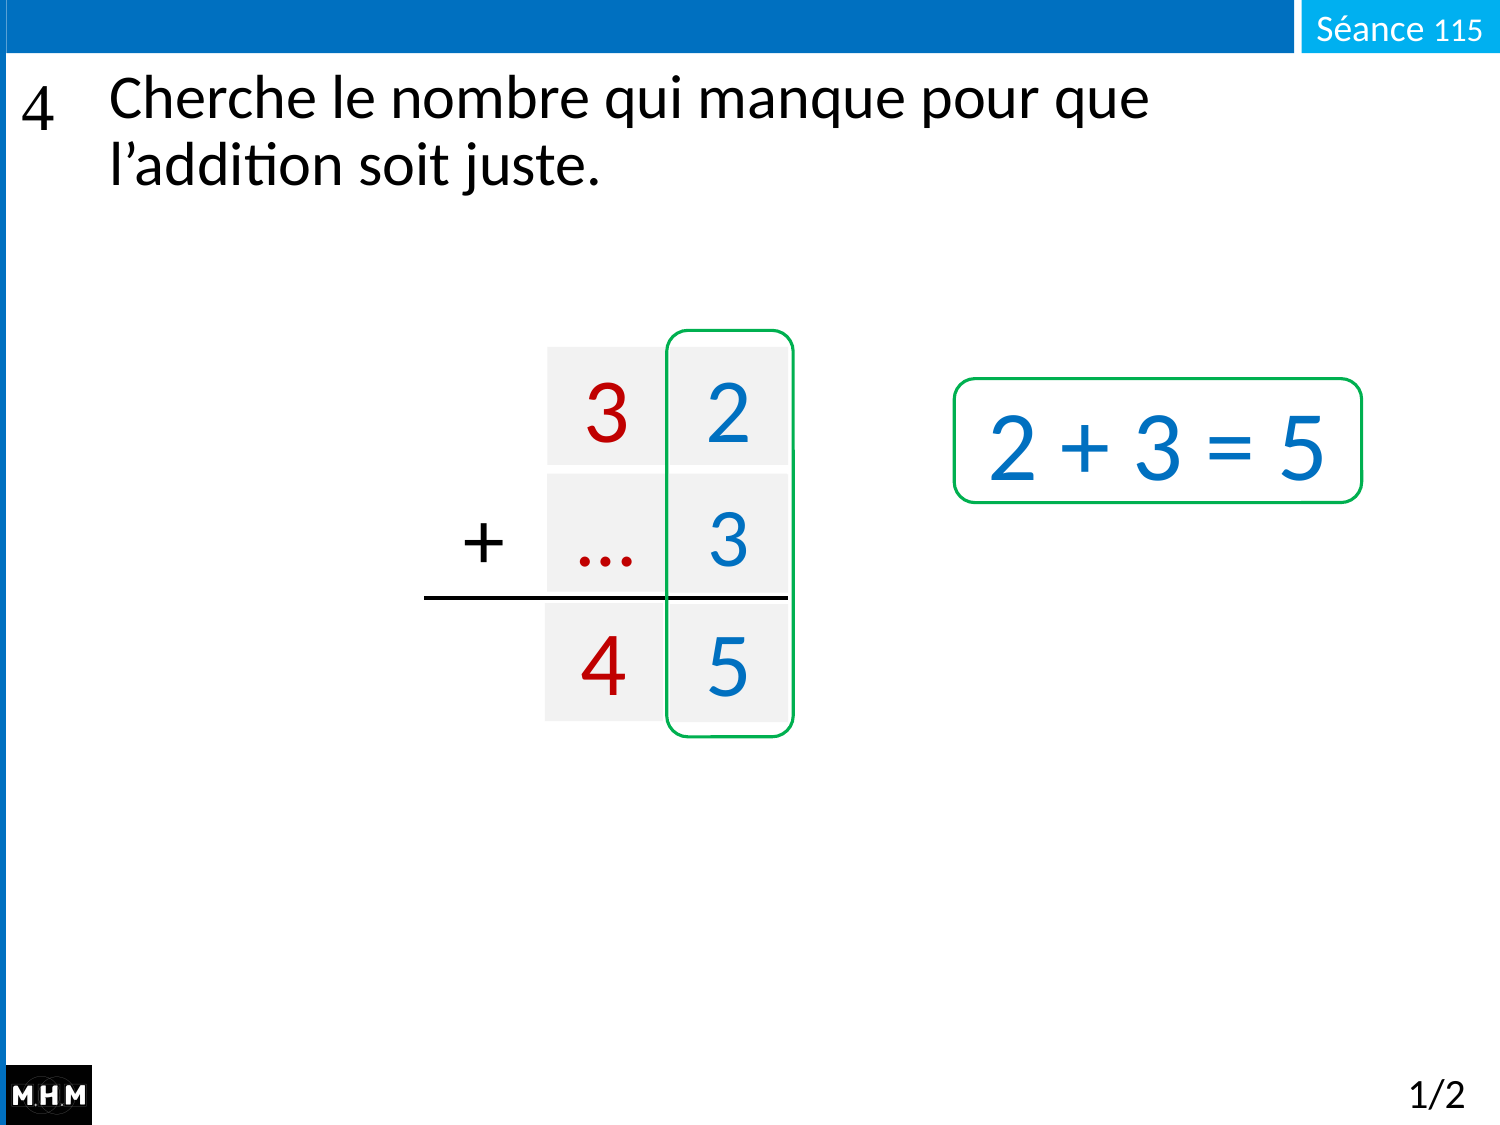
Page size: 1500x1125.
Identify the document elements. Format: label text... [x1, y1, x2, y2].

text_box + [424, 472, 544, 596]
text_box [665, 329, 795, 738]
text_box 3 [668, 473, 788, 593]
picture [6, 1065, 92, 1125]
text_box 4 [544, 602, 664, 722]
text_box 3 [546, 346, 666, 466]
title Cherche le nombre qui manque pour que l’addition soit juste. [94, 57, 1389, 208]
text_box … [546, 473, 665, 593]
text_box 2 + 3 = 5 [953, 377, 1363, 504]
list 1/2 [1373, 1064, 1500, 1125]
